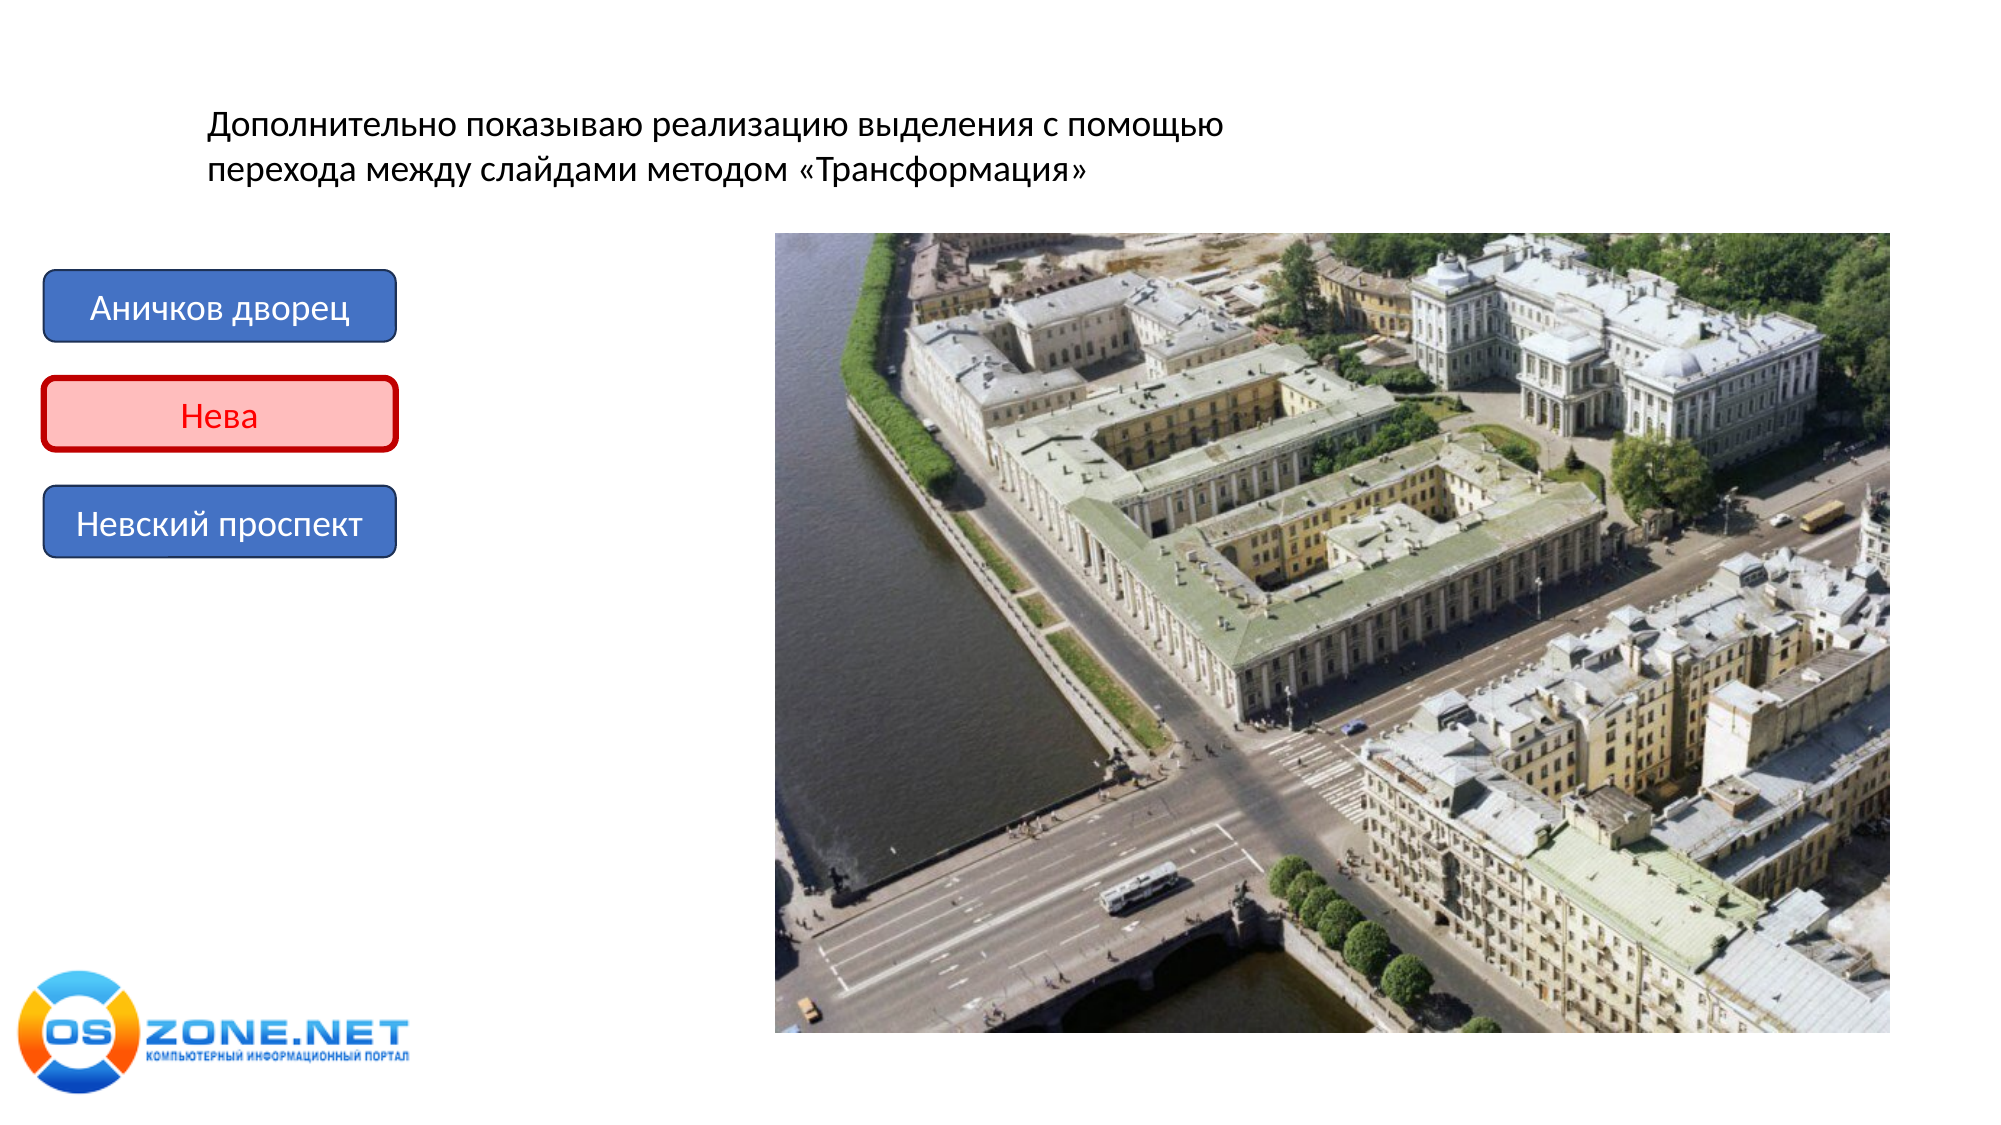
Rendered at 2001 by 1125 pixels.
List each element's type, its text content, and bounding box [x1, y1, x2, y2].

text_box Нева [42, 376, 397, 451]
text_box Аничков дворец [42, 269, 397, 343]
text_box Дополнительно показываю реализацию выделения с помощью перехода между слайдами методом «Трансформация» [192, 91, 1359, 197]
picture [0, 954, 444, 1125]
text_box Невский проспект [42, 484, 397, 559]
picture [775, 233, 1890, 1033]
